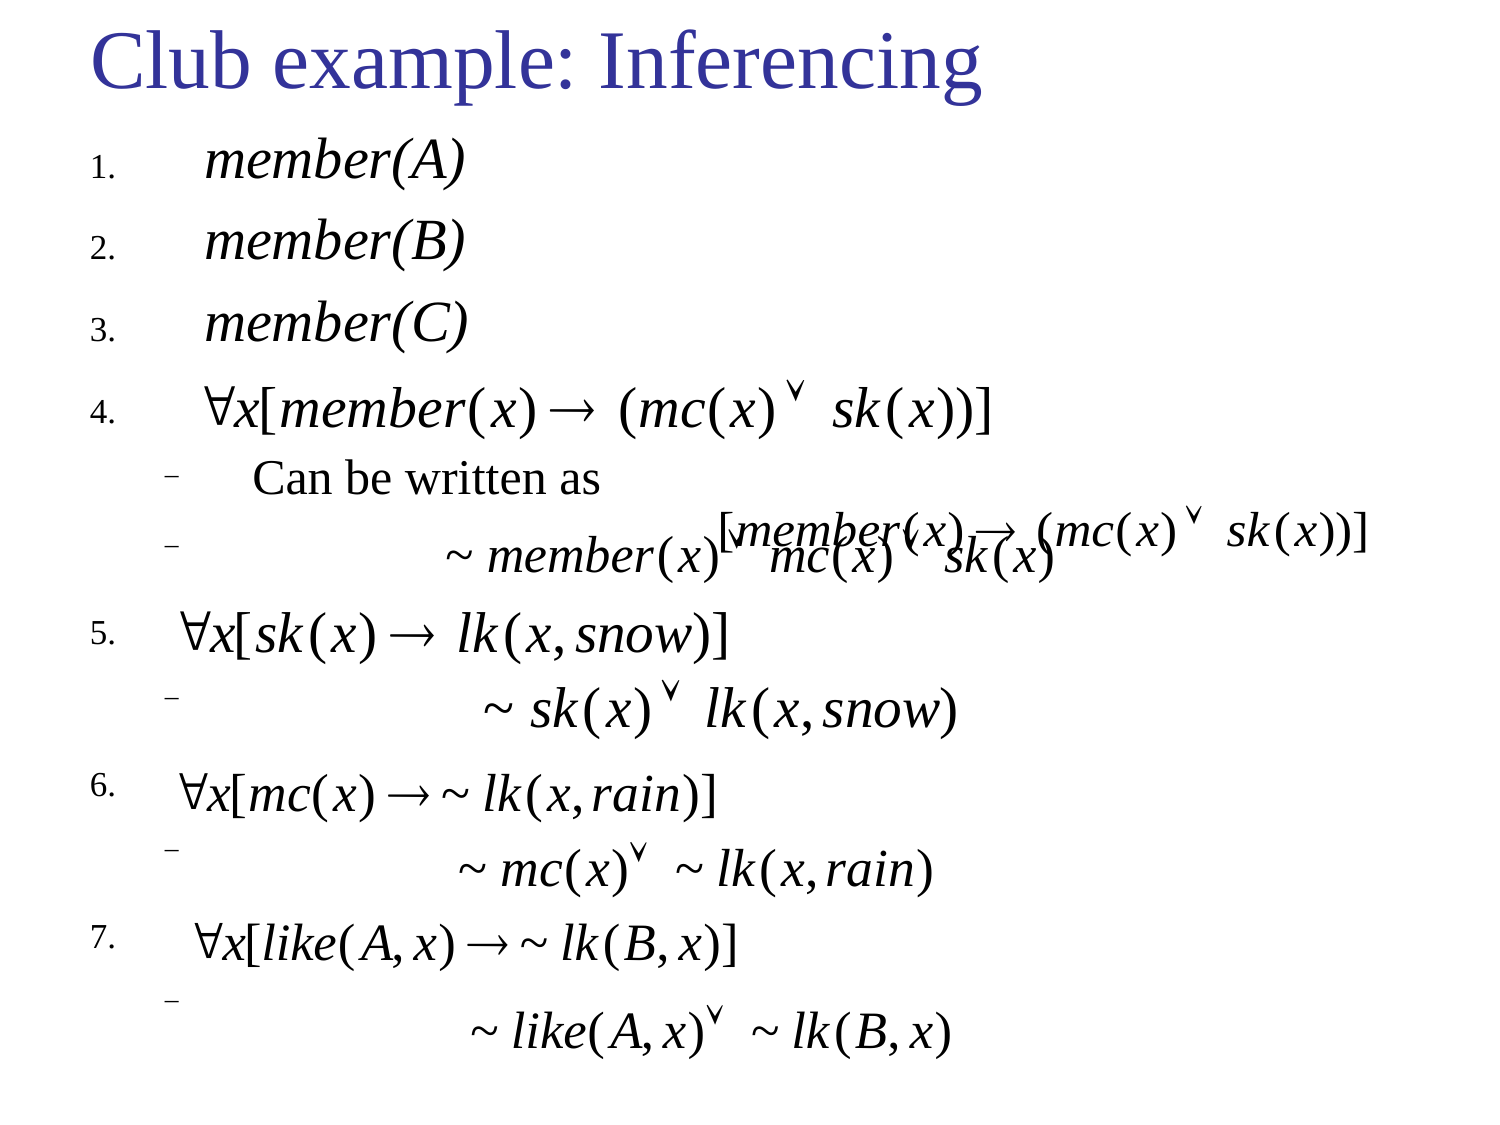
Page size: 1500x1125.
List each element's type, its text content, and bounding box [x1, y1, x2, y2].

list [713, 501, 1375, 568]
title Club example: Inferencing [74, 24, 1426, 113]
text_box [163, 762, 726, 835]
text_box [163, 599, 737, 677]
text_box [449, 837, 945, 910]
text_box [179, 912, 746, 983]
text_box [474, 674, 967, 752]
text_box member(A) member(B) member(C) Can be written as [74, 112, 738, 1075]
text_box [187, 374, 1001, 453]
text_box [437, 524, 1063, 595]
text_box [462, 999, 963, 1071]
